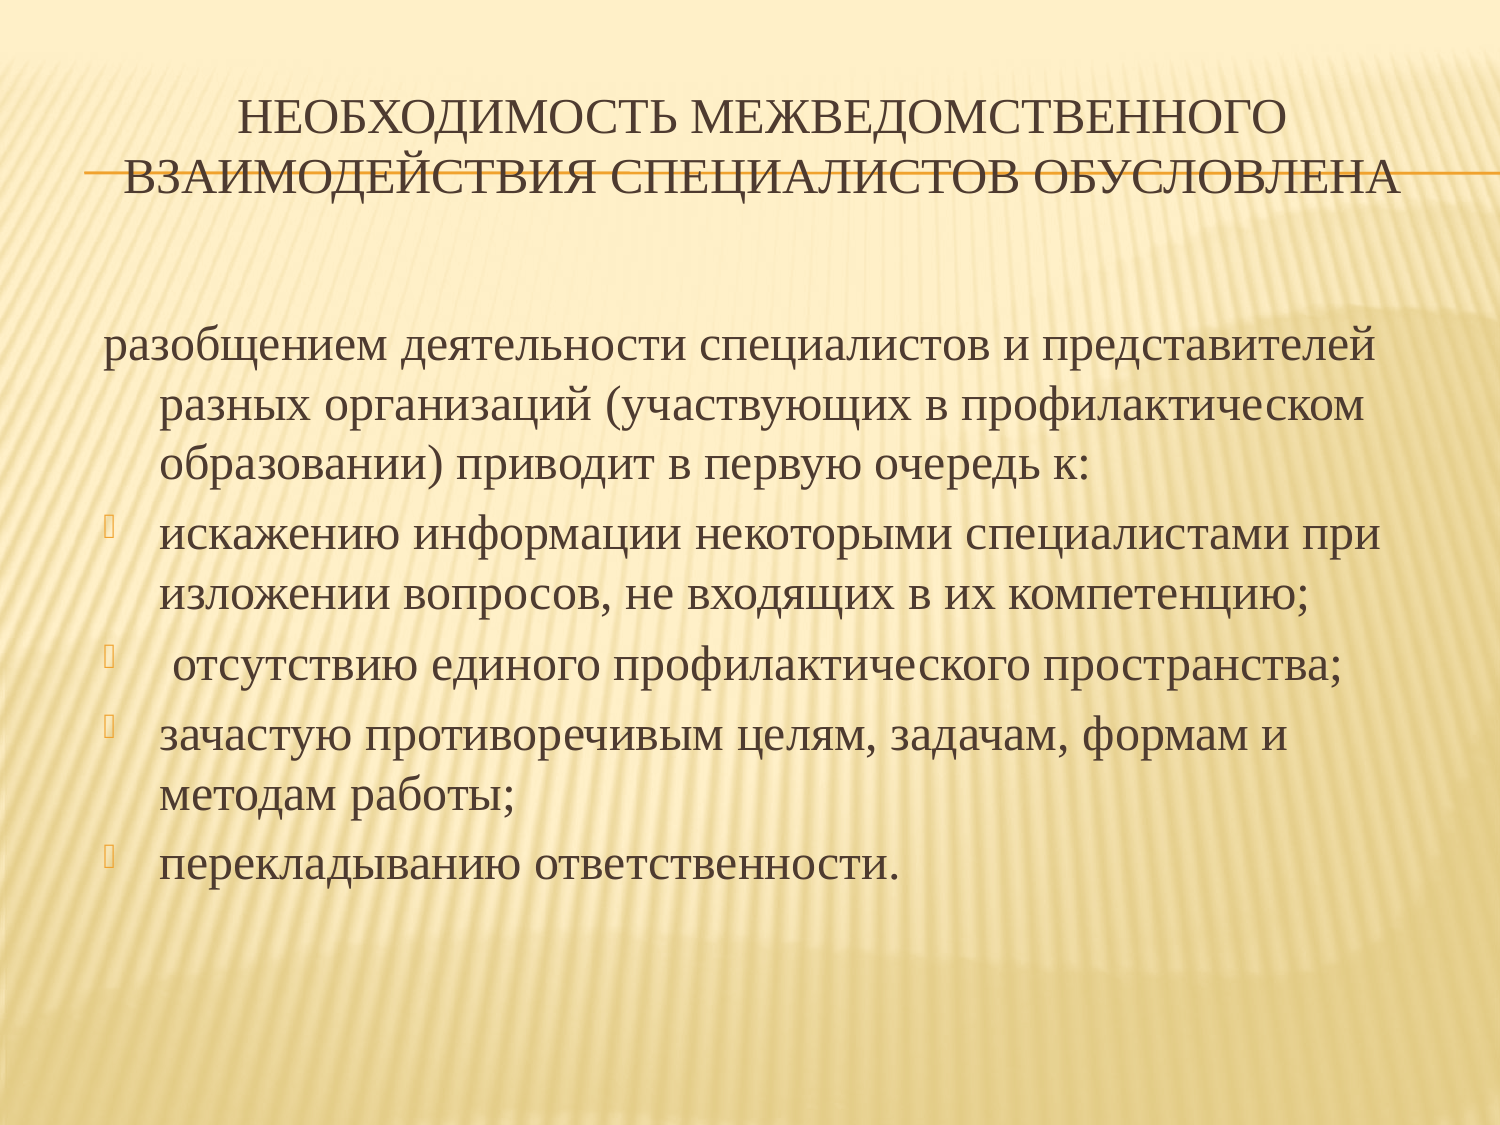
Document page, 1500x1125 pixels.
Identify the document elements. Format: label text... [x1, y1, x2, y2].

list разобщением деятельности специалистов и представителей разных организаций (участвующих в профилактическом образовании) приводит в первую очередь к: искажению информации некоторыми специалистами при изложении вопросов, не входящих в их компетенцию; отсутствию единого профилактического пространства; зачастую противоречивым целям, задачам, формам и методам работы; перекладыванию ответственности. [88, 302, 1436, 1024]
title Необходимость межведомственного взаимодействия специалистов обусловлена [50, 75, 1475, 213]
